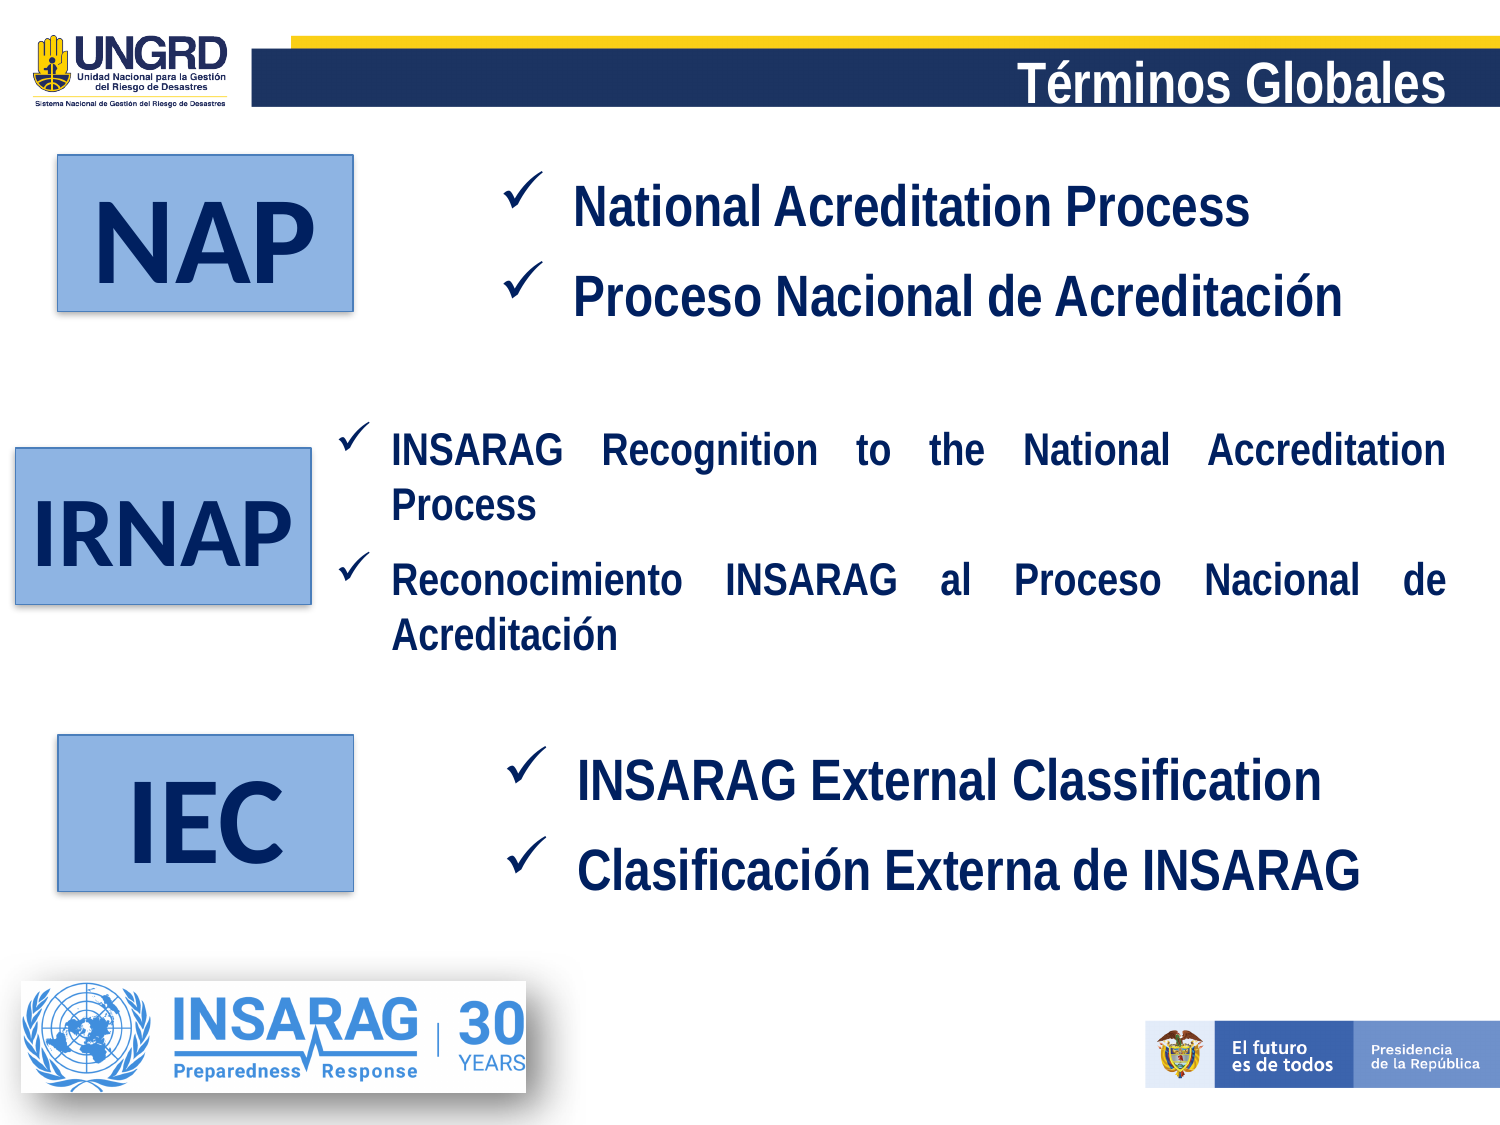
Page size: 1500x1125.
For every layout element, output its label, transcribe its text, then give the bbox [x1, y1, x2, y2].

text_box NAP [57, 154, 354, 312]
text_box IEC [57, 734, 354, 892]
picture [0, 0, 1500, 1125]
text_box IRNAP [15, 447, 312, 605]
text_box INSARAG External Classification Clasificación Externa de INSARAG [487, 735, 1462, 910]
text_box National Acreditation Process Proceso Nacional de Acreditación [484, 160, 1459, 335]
text_box INSARAG Recognition to the National Accreditation Process Reconocimiento INSARAG al Proceso Nacional de Acreditación [320, 412, 1463, 667]
title Términos Globales [351, 56, 1463, 104]
